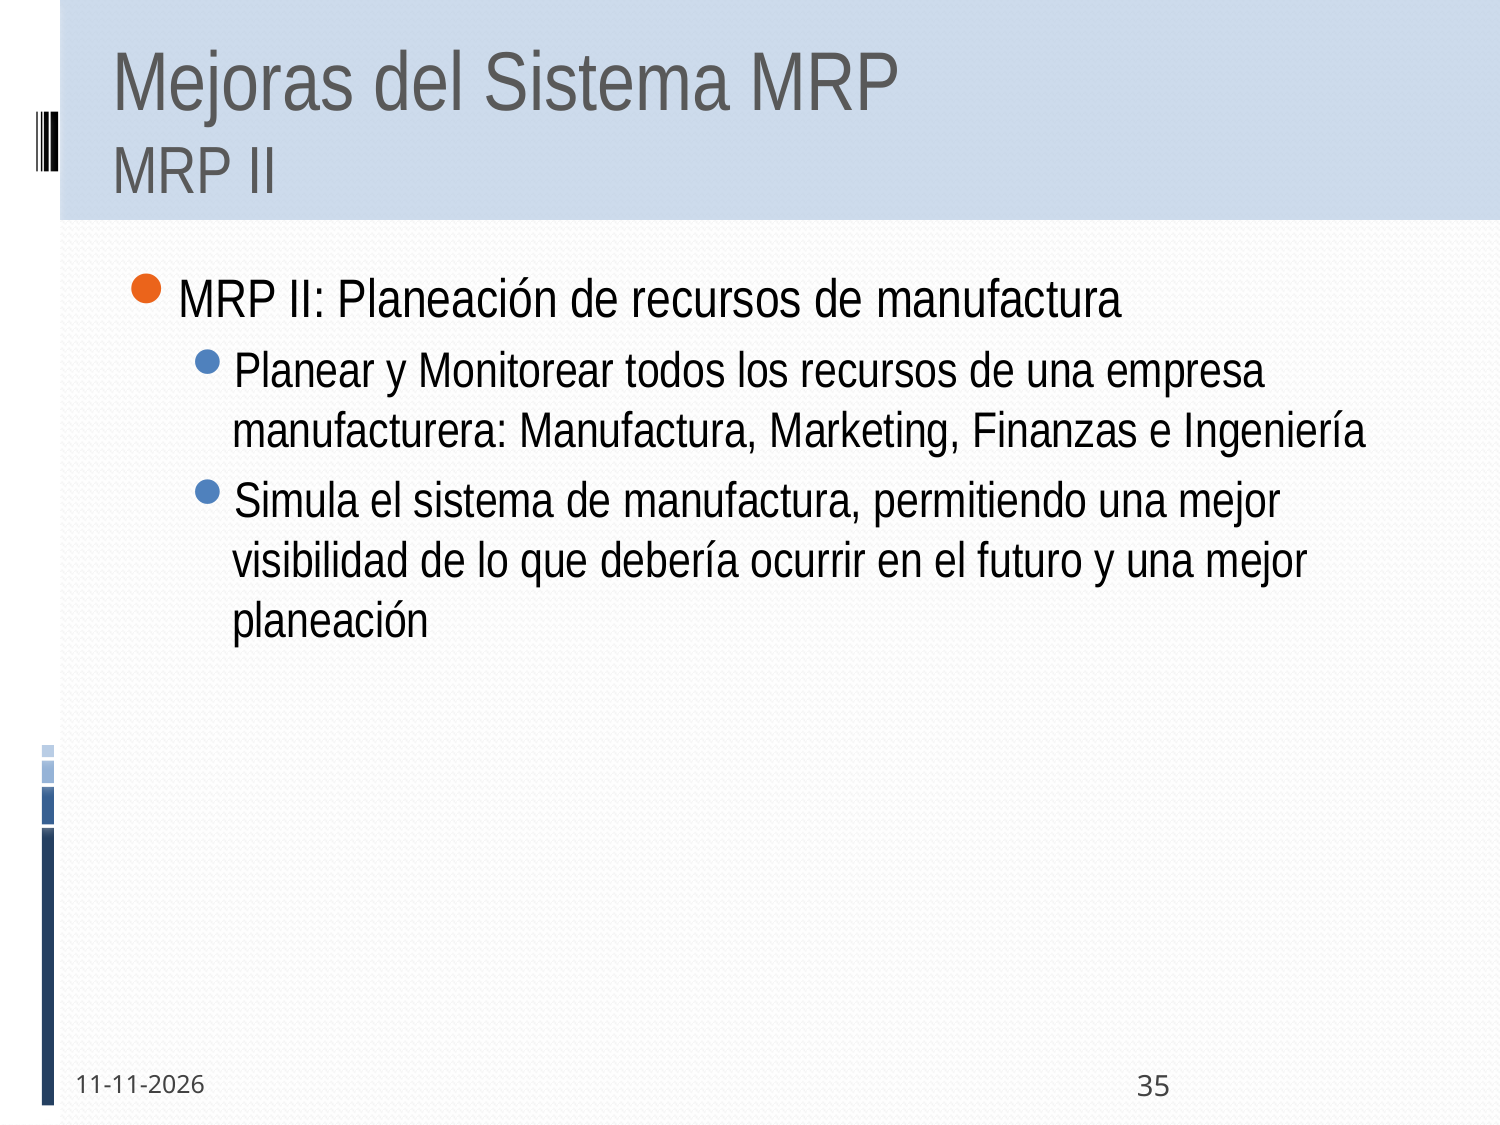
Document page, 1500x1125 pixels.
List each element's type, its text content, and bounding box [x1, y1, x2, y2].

slide_number 35 [1045, 1046, 1171, 1107]
title Mejoras del Sistema MRP MRP II [111, 18, 1436, 207]
list MRP II: Planeación de recursos de manufactura Planear y Monitorear todos los recursos de una empresa manufacturera: Manufactura, Marketing, Finanzas e Ingeniería Simula el sistema de manufactura, permitiendo una mejor visibilidad de lo que debería ocurrir en el futuro y una mejor planeación [111, 255, 1436, 1038]
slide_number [75, 1042, 243, 1103]
